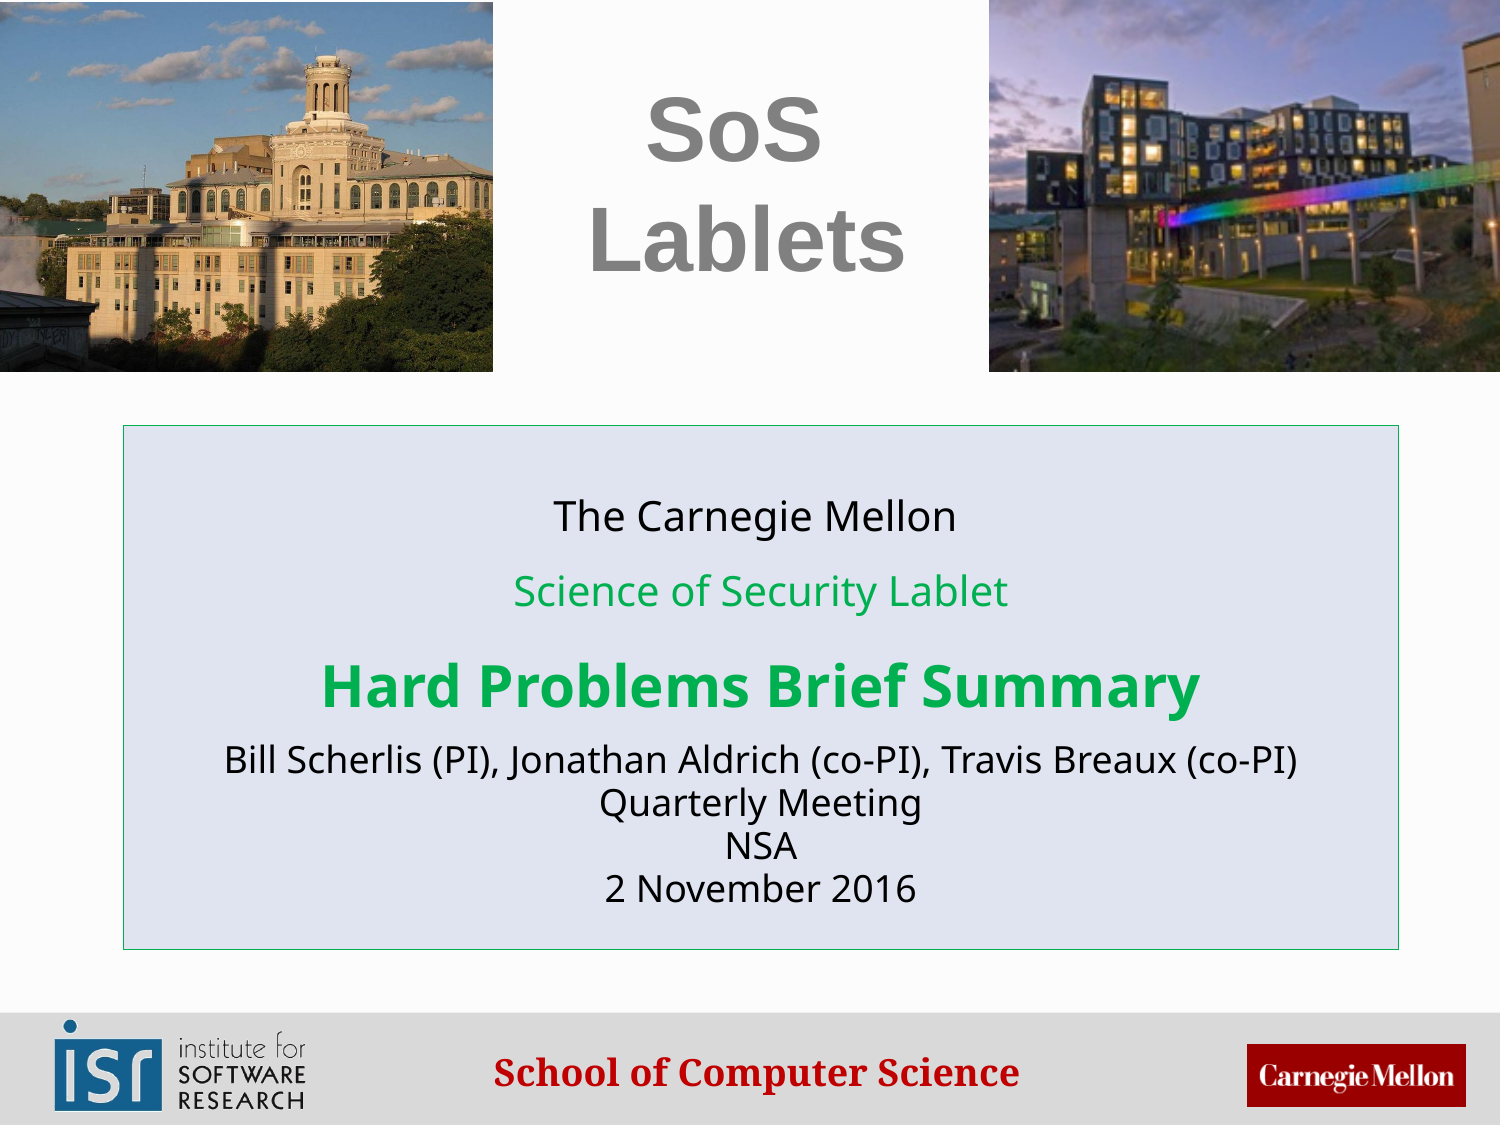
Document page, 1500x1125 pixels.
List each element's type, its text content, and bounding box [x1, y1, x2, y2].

picture [989, 0, 1500, 372]
picture [24, 975, 325, 1125]
text_box SoS Lablets [572, 62, 924, 298]
picture [0, 1, 494, 373]
picture [1247, 1044, 1466, 1107]
list The Carnegie Mellon Science of Security Lablet Hard Problems Brief Summary Bill Scherlis (PI), Jonathan Aldrich (co-PI), Travis Breaux (co-PI) Quarterly Meeting NSA 2 November 2016 [123, 425, 1399, 950]
